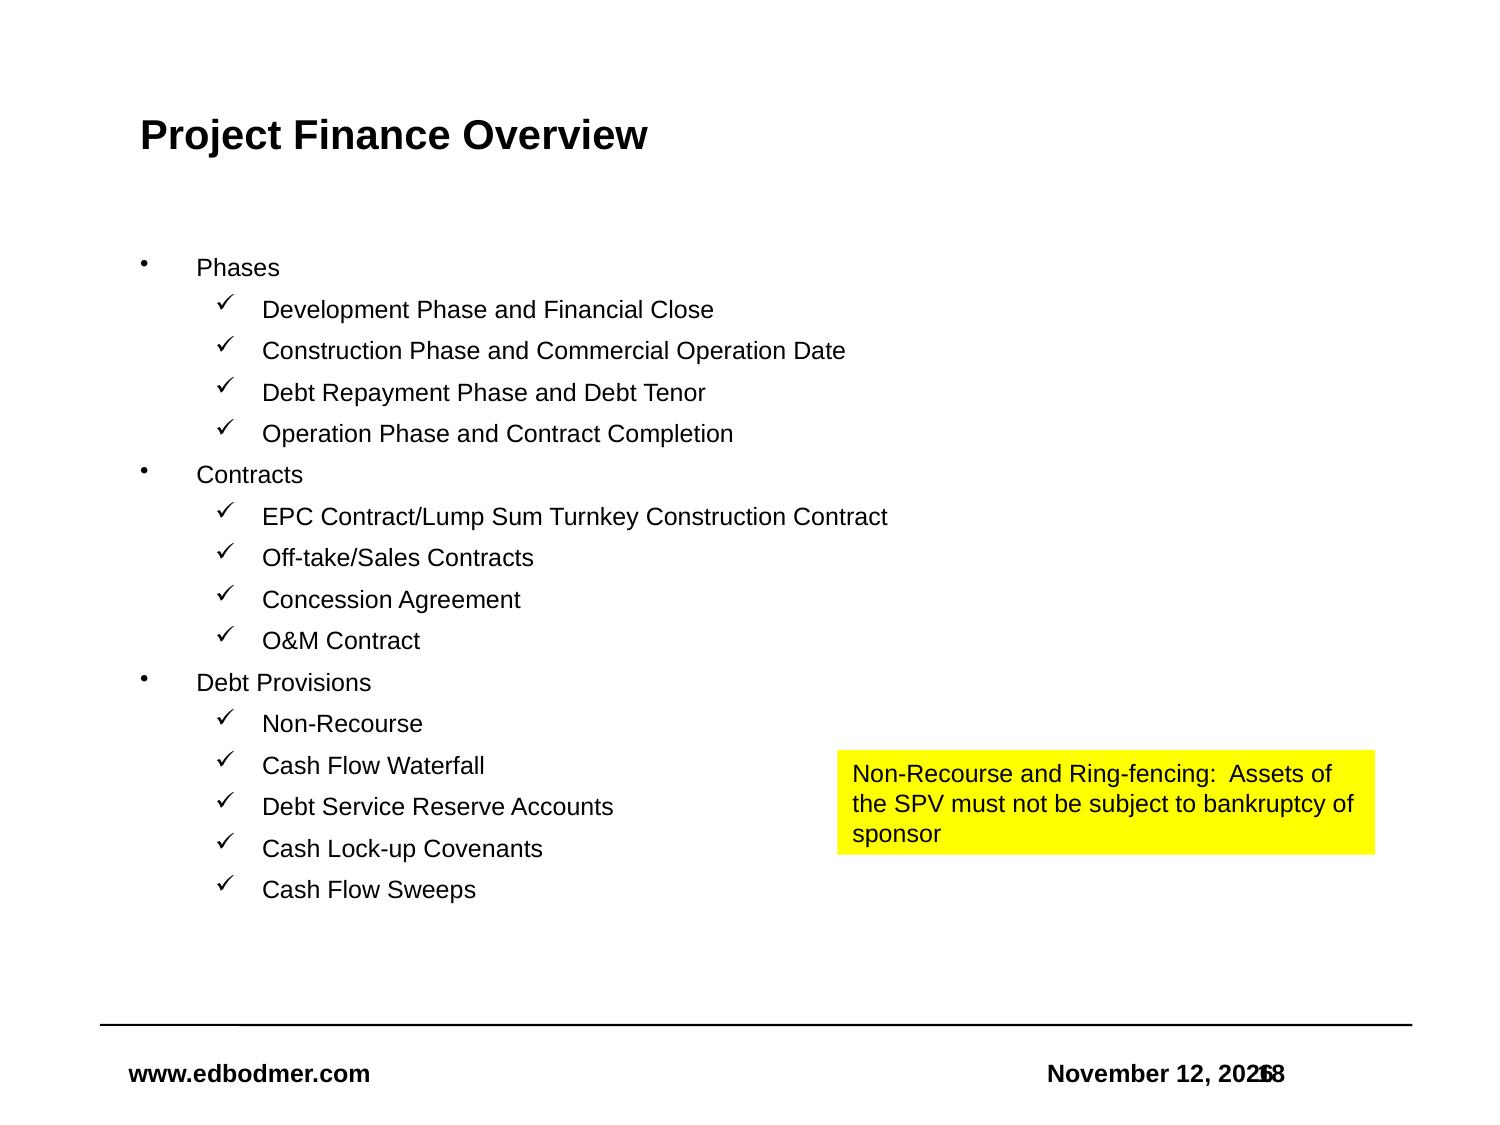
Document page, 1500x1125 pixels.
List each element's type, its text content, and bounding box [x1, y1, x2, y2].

text_box Non-Recourse and Ring-fencing: Assets of the SPV must not be subject to bankruptcy of sponsor [837, 750, 1375, 855]
list Phases Development Phase and Financial Close Construction Phase and Commercial Operation Date Debt Repayment Phase and Debt Tenor Operation Phase and Contract Completion Contracts EPC Contract/Lump Sum Turnkey Construction Contract Off-take/Sales Contracts Concession Agreement O&M Contract Debt Provisions Non-Recourse Cash Flow Waterfall Debt Service Reserve Accounts Cash Lock-up Covenants Cash Flow Sweeps [124, 249, 1376, 1001]
title Project Finance Overview [124, 99, 1288, 226]
